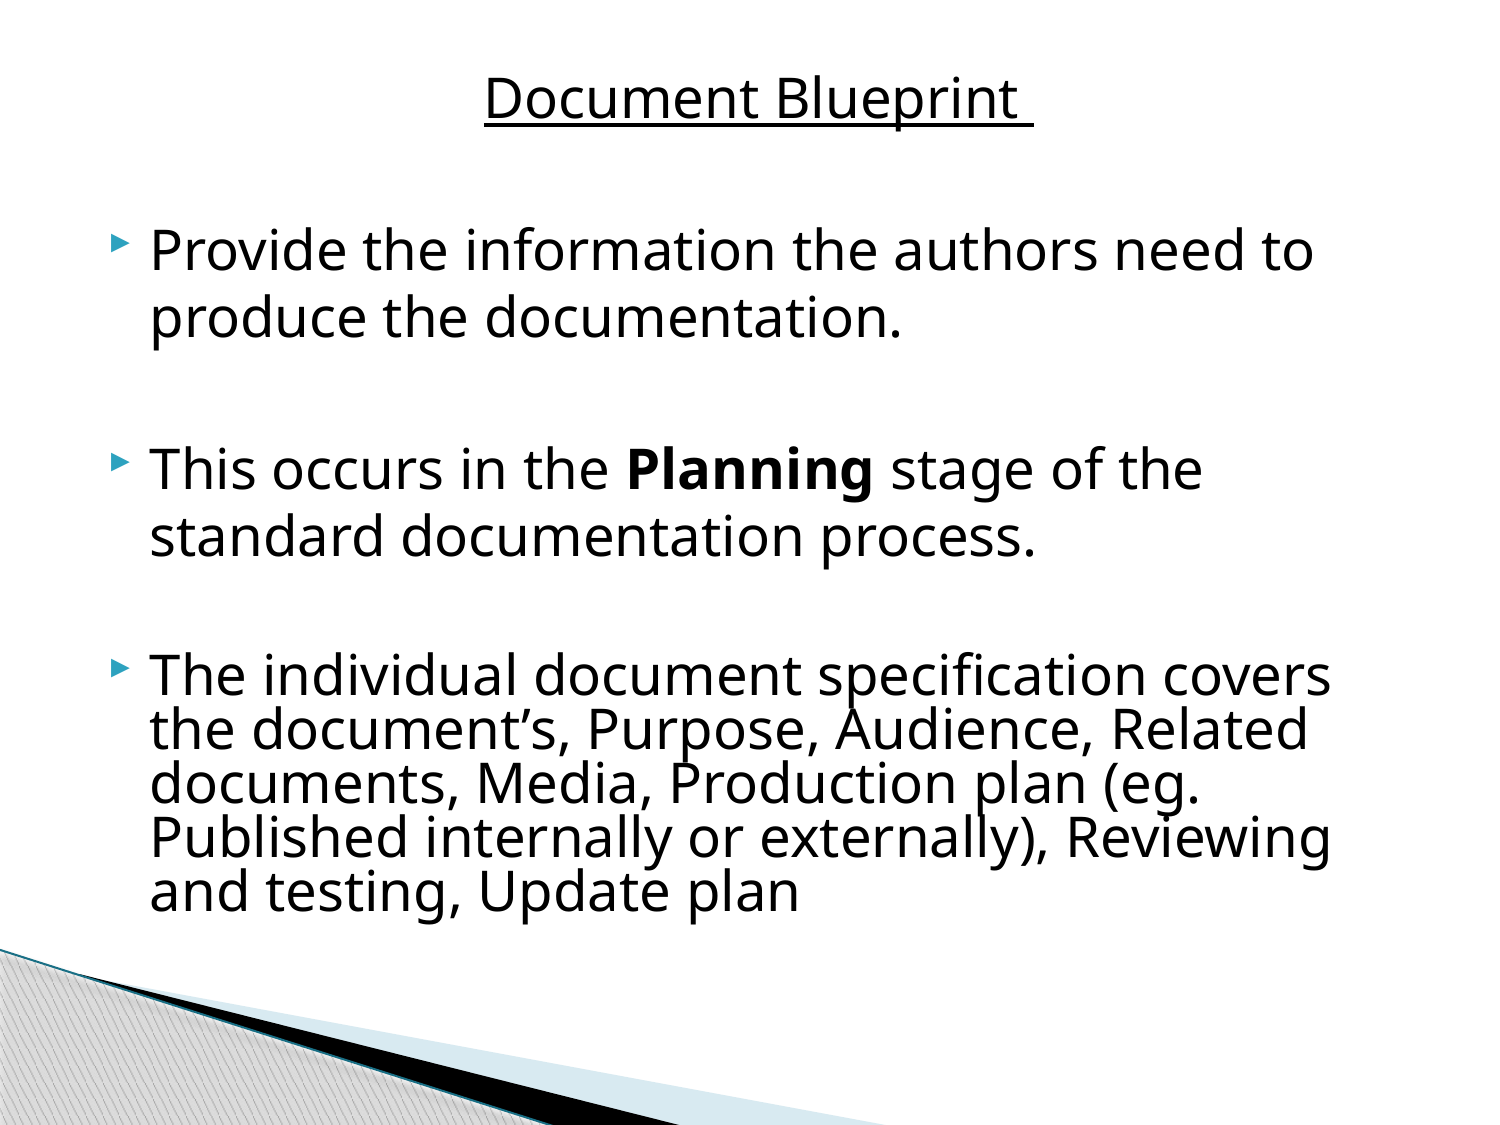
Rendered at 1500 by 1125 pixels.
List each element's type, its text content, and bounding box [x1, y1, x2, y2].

list Document Blueprint Provide the information the authors need to produce the documentation. This occurs in the Planning stage of the standard documentation process. The individual document specification covers the document’s, Purpose, Audience, Related documents, Media, Production plan (eg. Published internally or externally), Reviewing and testing, Update plan [74, 54, 1426, 1020]
